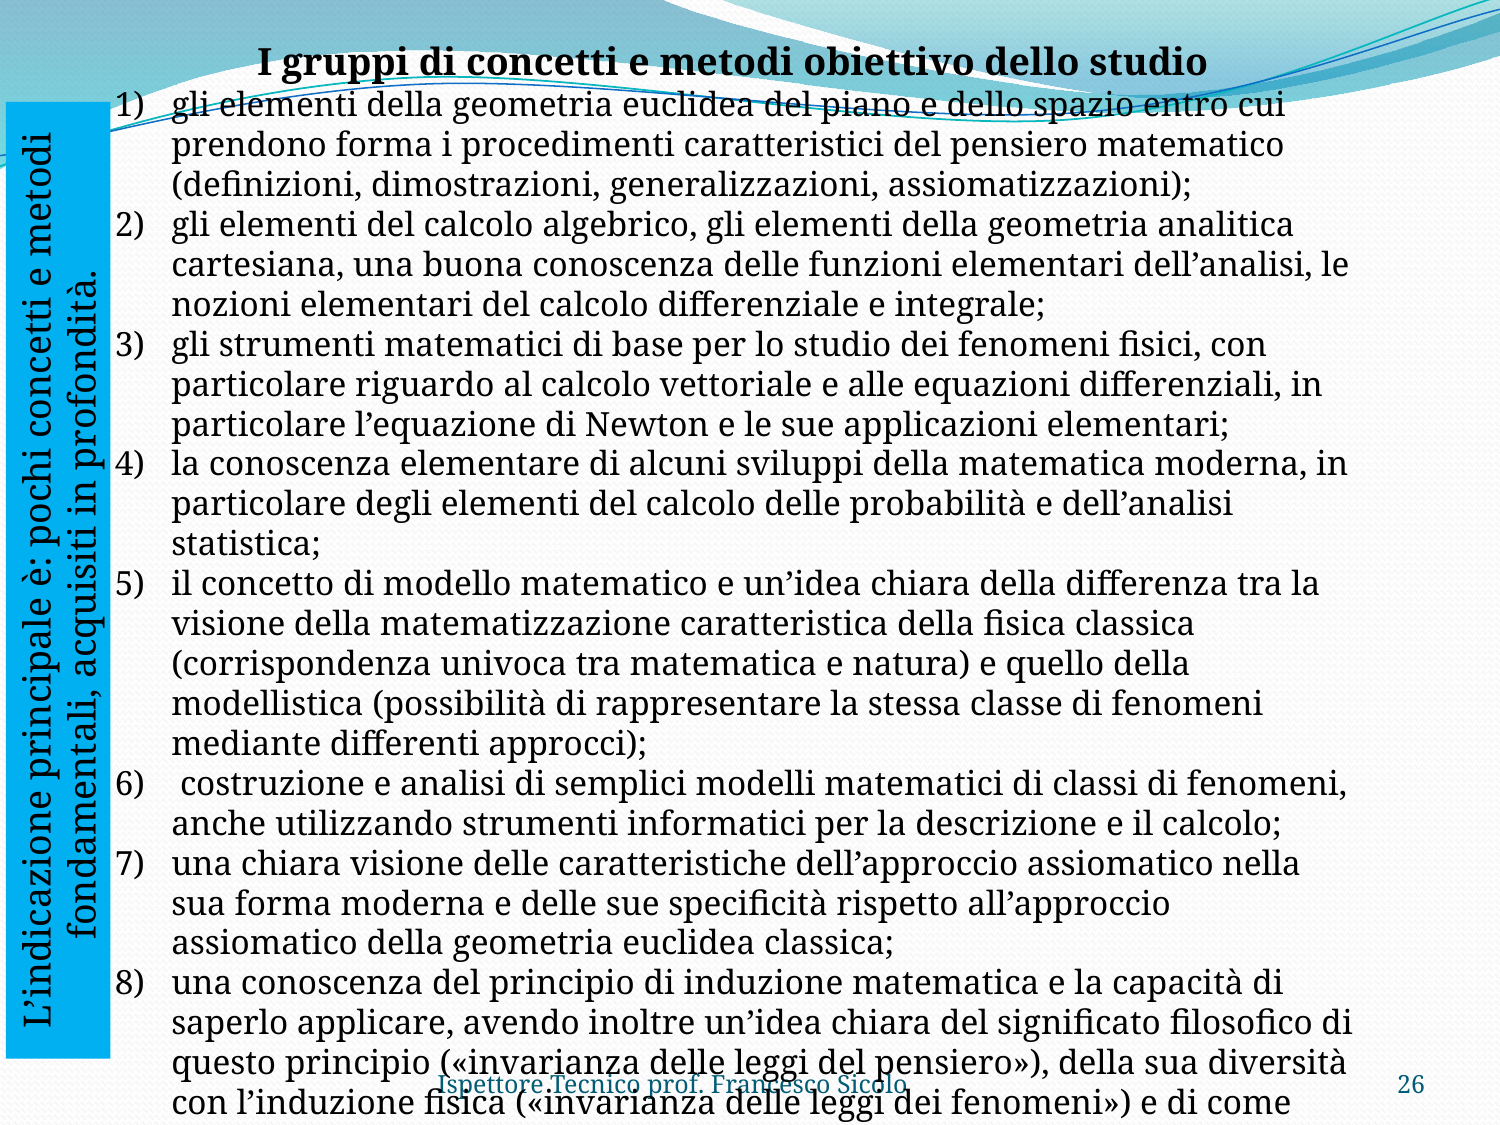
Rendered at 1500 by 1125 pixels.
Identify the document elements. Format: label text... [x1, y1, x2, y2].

slide_number 26 [1299, 1042, 1425, 1103]
text_box L’indicazione principale è: pochi concetti e metodi fondamentali, acquisiti in profondità. [5, 101, 111, 1059]
footer Ispettore Tecnico prof. Francesco Sicolo [437, 1042, 988, 1103]
text_box I gruppi di concetti e metodi obiettivo dello studio gli elementi della geometria euclidea del piano e dello spazio entro cui prendono forma i procedimenti caratteristici del pensiero matematico (definizioni, dimostrazioni, generalizzazioni, assiomatizzazioni); gli elementi del calcolo algebrico, gli elementi della geometria analitica cartesiana, una buona conoscenza delle funzioni elementari dell’analisi, le nozioni elementari del calcolo differenziale e integrale; gli strumenti matematici di base per lo studio dei fenomeni fisici, con particolare riguardo al calcolo vettoriale e alle equazioni differenziali, in particolare l’equazione di Newton e le sue applicazioni elementari; la conoscenza elementare di alcuni sviluppi della matematica moderna, in particolare degli elementi del calcolo delle probabilità e dell’analisi statistica; il concetto di modello matematico e un’idea chiara della differenza tra la visione della matematizzazione caratteristica della fisica classica (corrispondenza univoca tra matematica e natura) e quello della modellistica (possibilità di rappresentare la stessa classe di fenomeni mediante differenti approcci); costruzione e analisi di semplici modelli matematici di classi di fenomeni, anche utilizzando strumenti informatici per la descrizione e il calcolo; una chiara visione delle caratteristiche dell’approccio assiomatico nella sua forma moderna e delle sue specificità rispetto all’approccio assiomatico della geometria euclidea classica; una conoscenza del principio di induzione matematica e la capacità di saperlo applicare, avendo inoltre un’idea chiara del significato filosofico di questo principio («invarianza delle leggi del pensiero»), della sua diversità con l’induzione fisica («invarianza delle leggi dei fenomeni») e di come esso costituisca un esempio elementare del carattere non strettamente deduttivo del ragionamento matematico. [100, 30, 1376, 1125]
